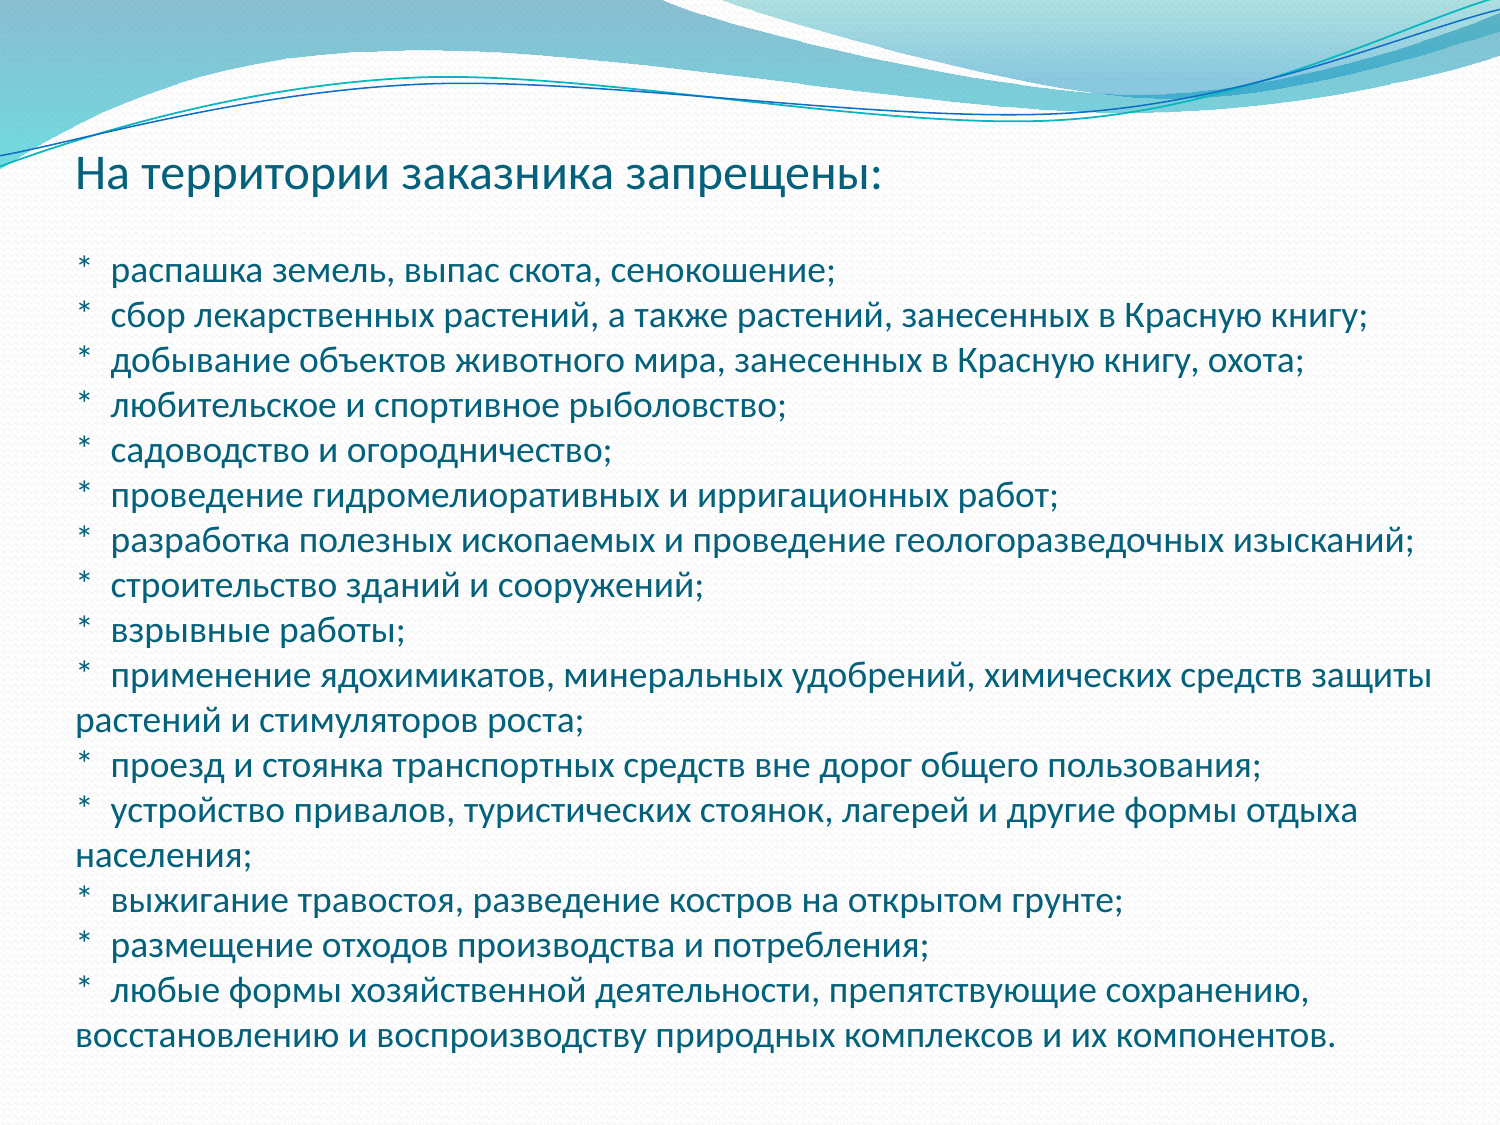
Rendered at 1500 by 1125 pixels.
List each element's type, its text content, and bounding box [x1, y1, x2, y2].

title На территории заказника запрещены: * распашка земель, выпас скота, сенокошение; * сбор лекарственных растений, а также растений, занесенных в Красную книгу; * добывание объектов животного мира, занесенных в Красную книгу, охота; * любительское и спортивное рыболовство; * садоводство и огородничество; * проведение гидромелиоративных и ирригационных работ; * разработка полезных ископаемых и проведение геологоразведочных изысканий; * строительство зданий и сооружений; * взрывные работы; * применение ядохимикатов, минеральных удобрений, химических средств защиты растений и стимуляторов роста; * проезд и стоянка транспортных средств вне дорог общего пользования; * устройство привалов, туристических стоянок, лагерей и другие формы отдыха населения; * выжигание травостоя, разведение костров на открытом грунте; * размещение отходов производства и потребления; * любые формы хозяйственной деятельности, препятствующие сохранению, восстановлению и воспроизводству природных комплексов и их компонентов. [74, 105, 1438, 1091]
